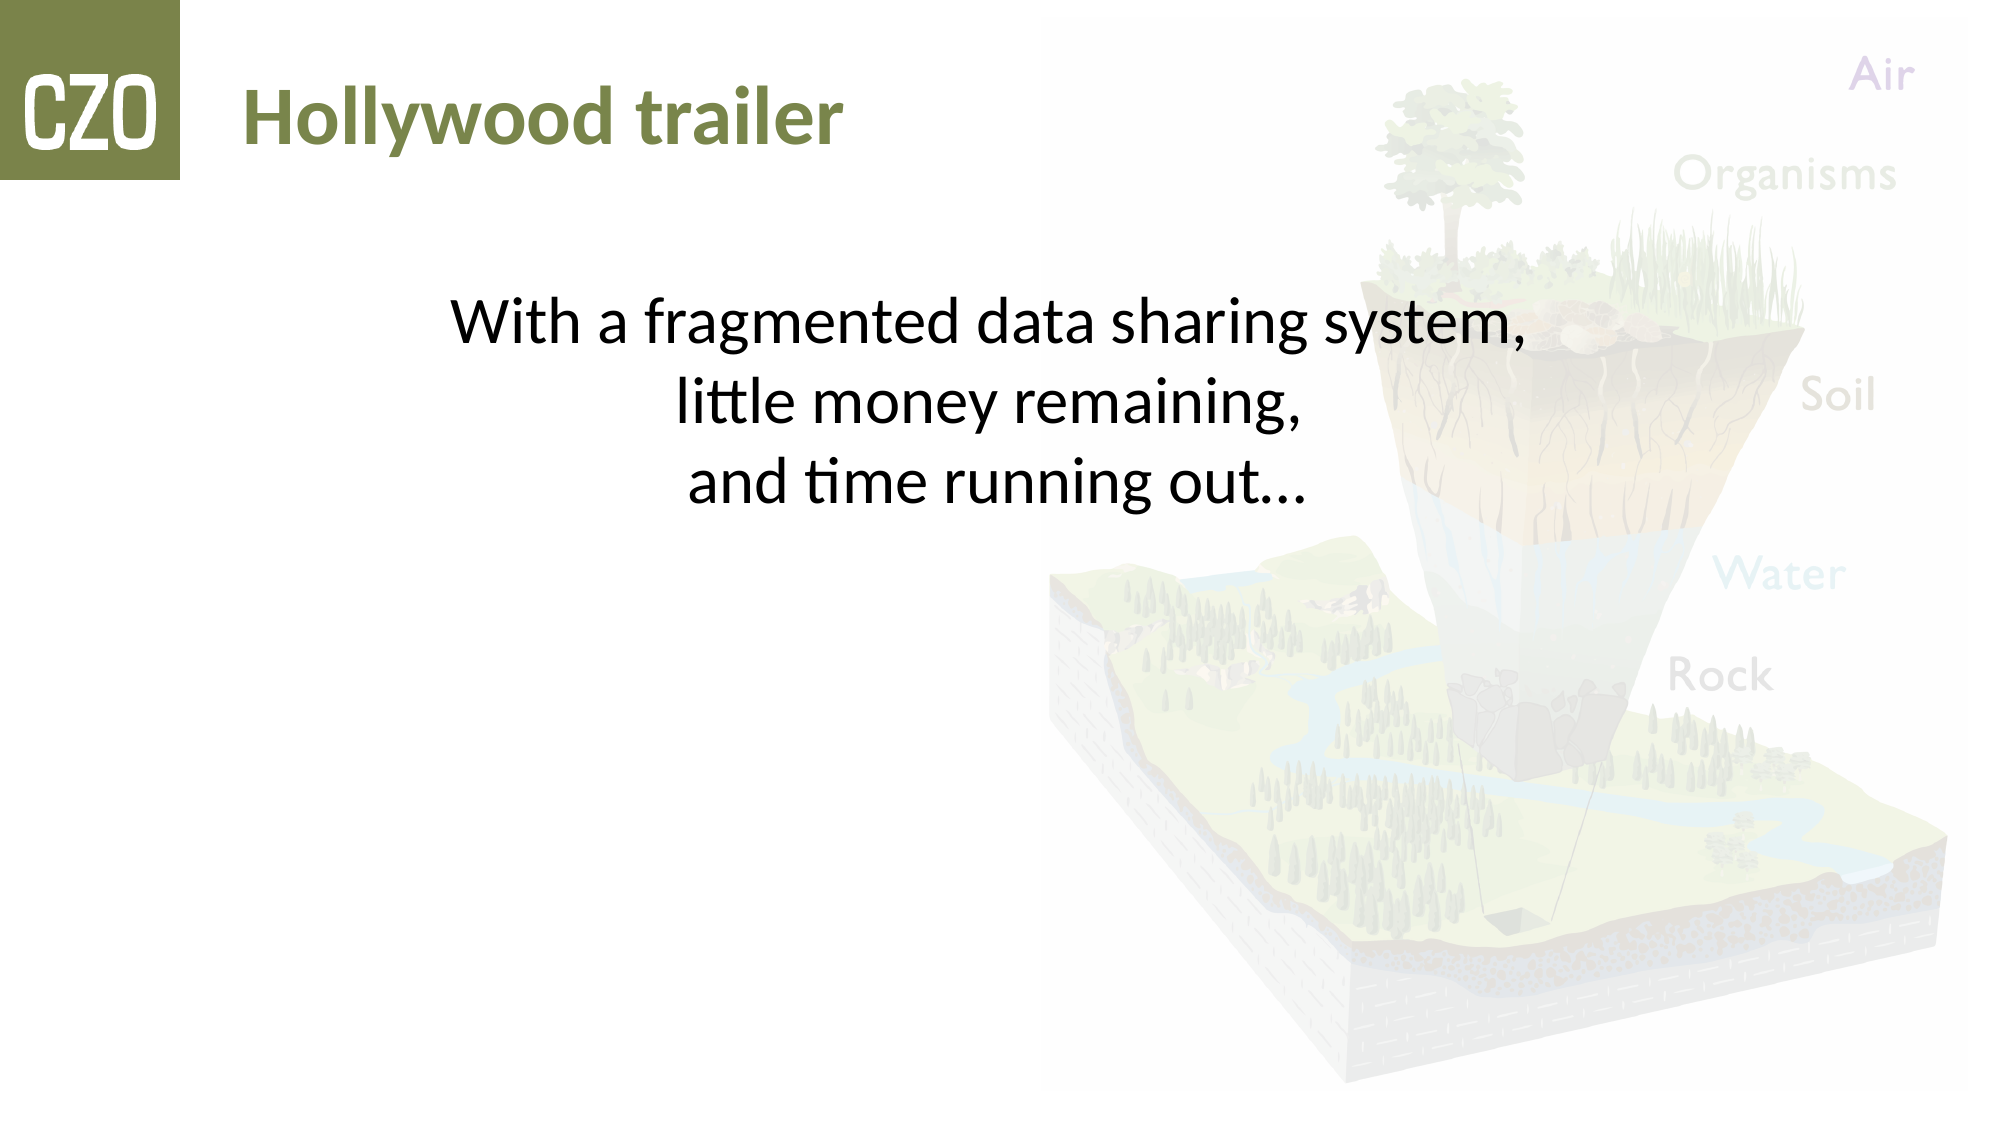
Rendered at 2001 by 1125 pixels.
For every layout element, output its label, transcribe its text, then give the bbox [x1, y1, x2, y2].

picture [1041, 16, 1968, 1091]
picture [0, 0, 180, 180]
text_box Hollywood trailer [228, 53, 861, 169]
text_box With a fragmented data sharing system, little money remaining, and time running out… [435, 269, 1041, 524]
